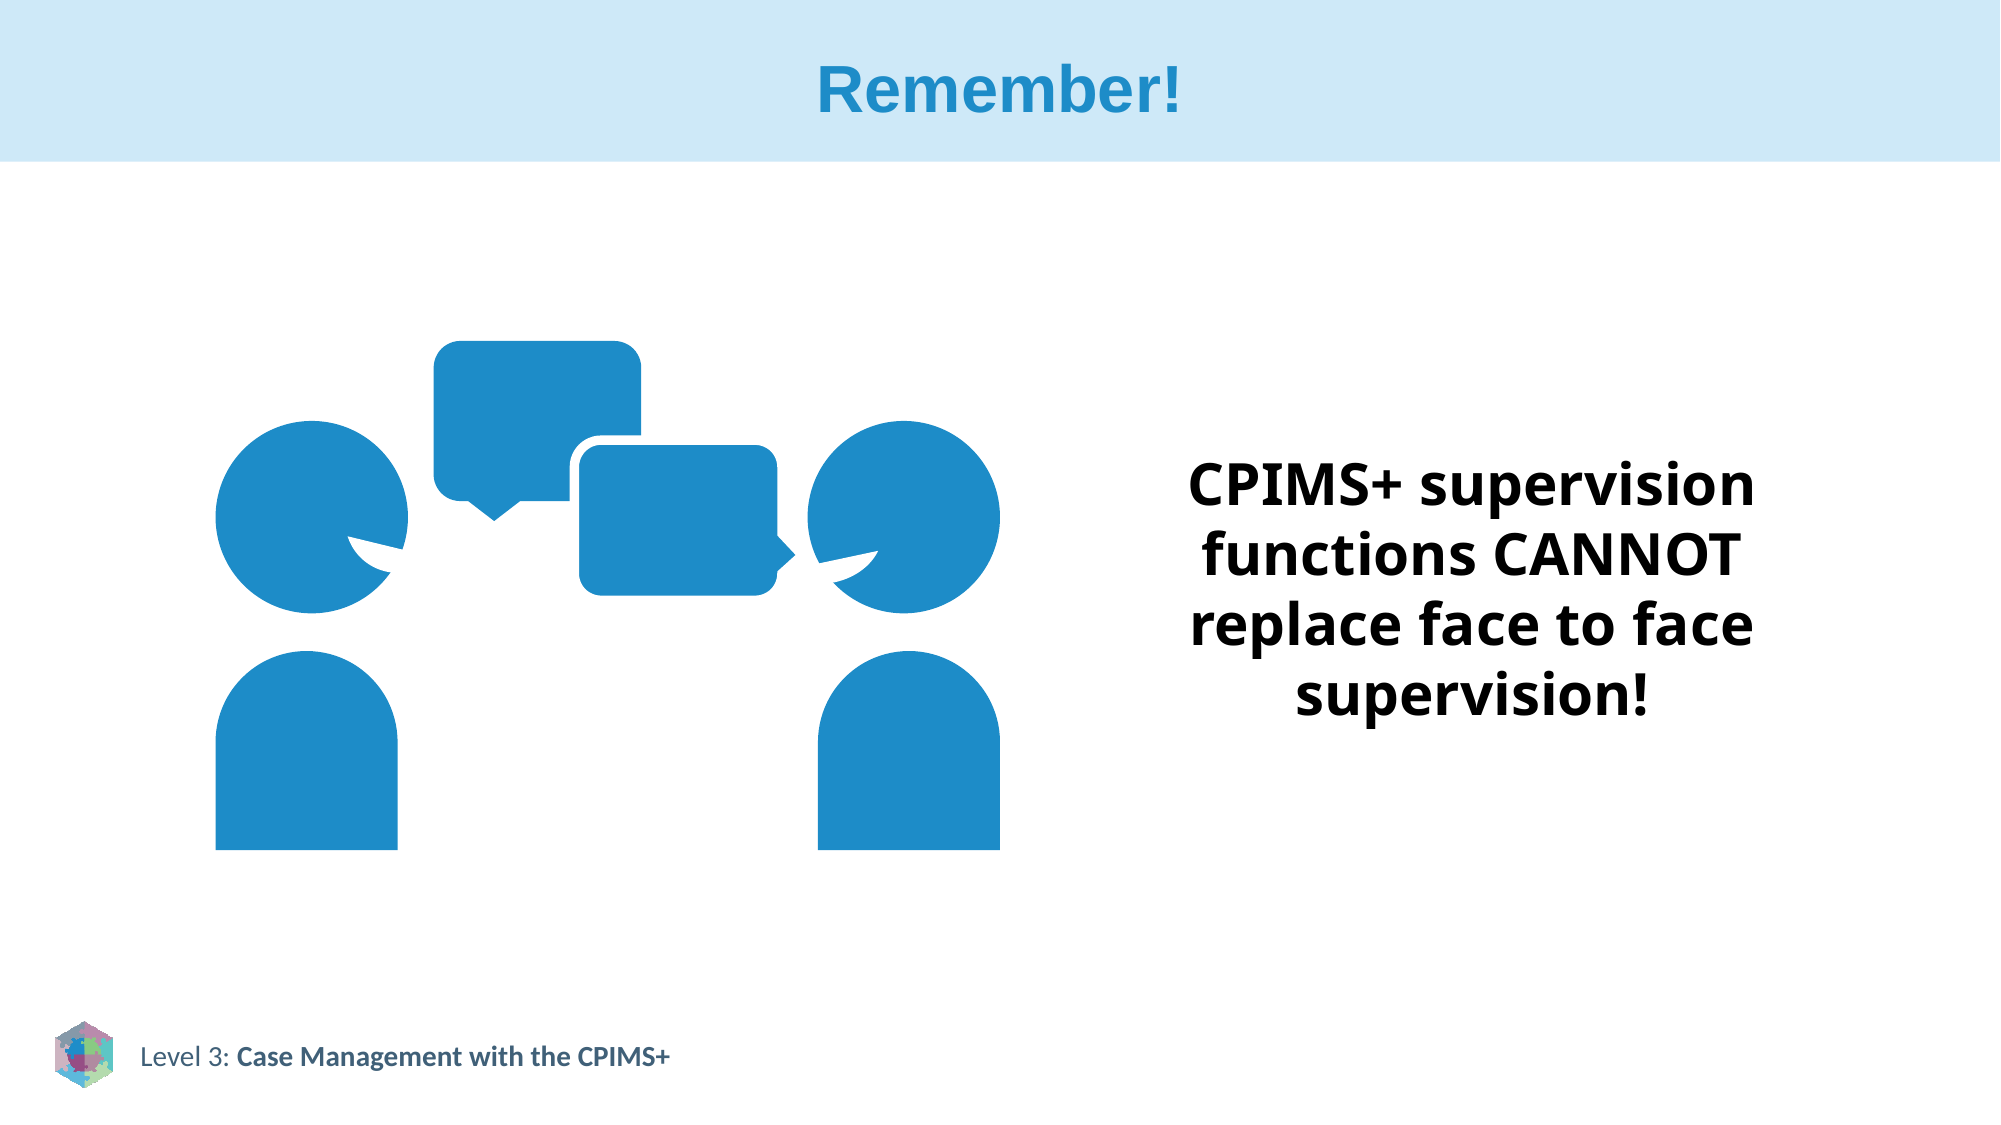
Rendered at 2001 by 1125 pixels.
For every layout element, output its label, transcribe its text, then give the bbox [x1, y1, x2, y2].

title Remember! [137, 19, 1863, 163]
picture [55, 1021, 113, 1088]
text_box CPIMS+ supervision functions CANNOT replace face to face supervision! [1159, 439, 1785, 735]
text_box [215, 340, 1000, 851]
